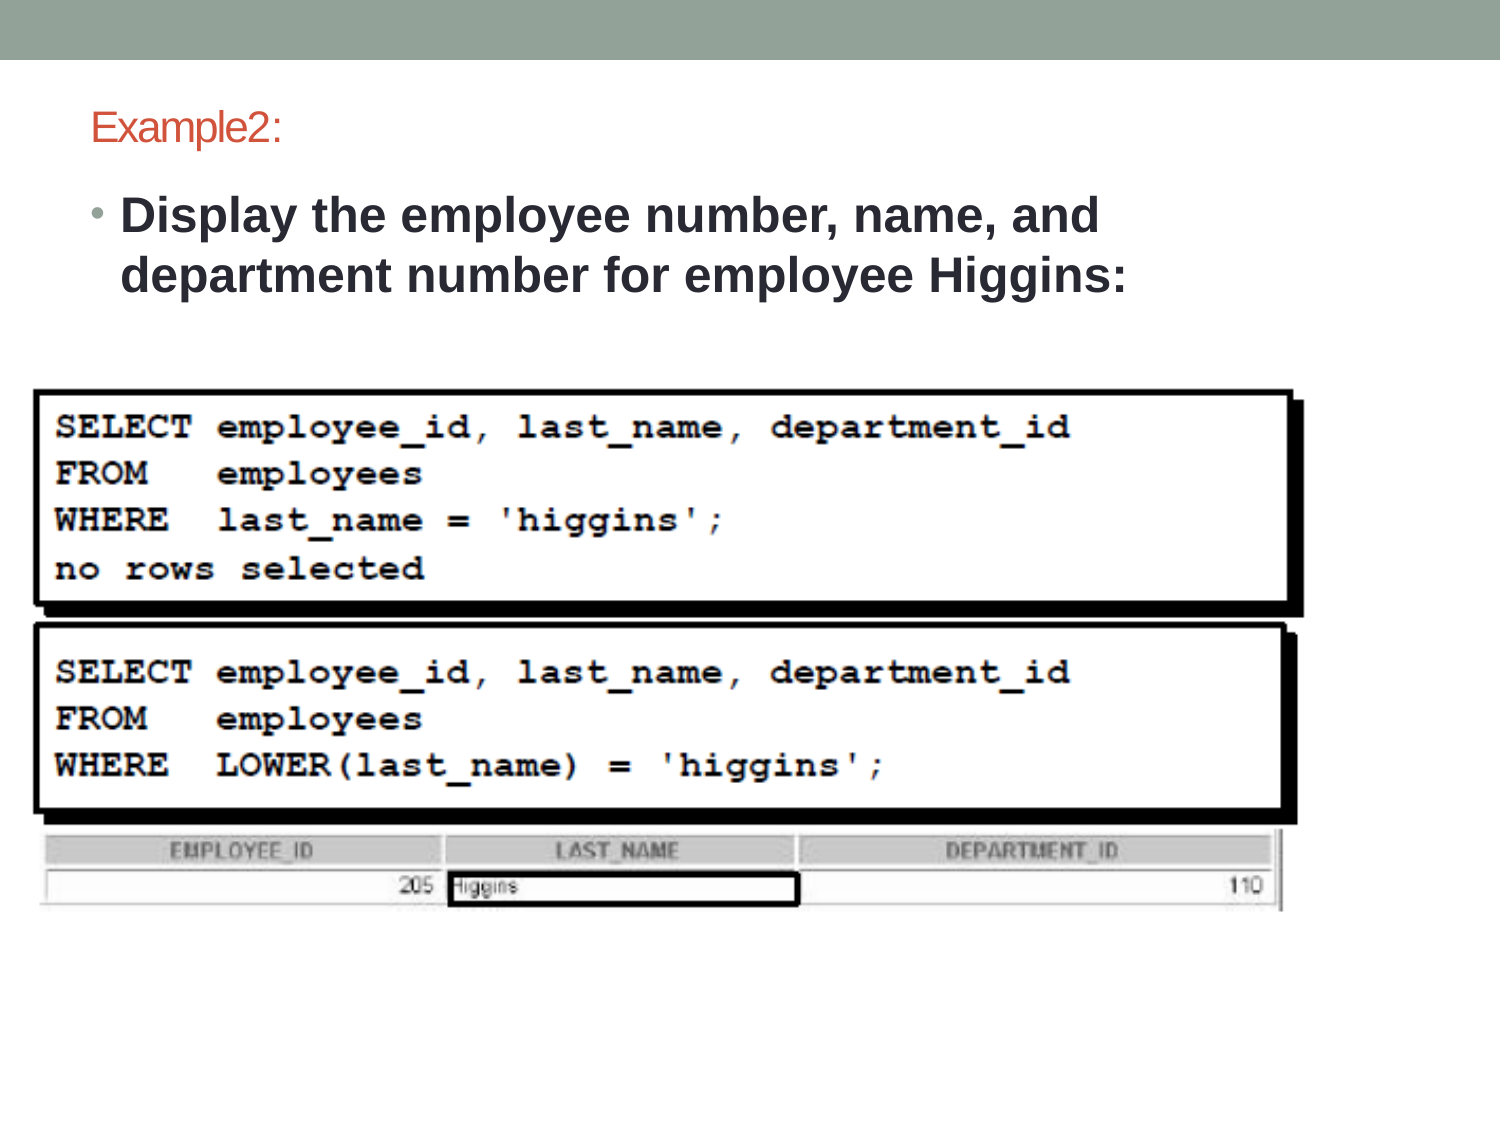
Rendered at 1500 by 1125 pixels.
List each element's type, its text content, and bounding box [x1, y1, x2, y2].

title :Example2 [75, 90, 1263, 174]
picture [17, 362, 1326, 938]
list Display the employee number, name, and department number for employee Higgins: [75, 174, 1313, 359]
